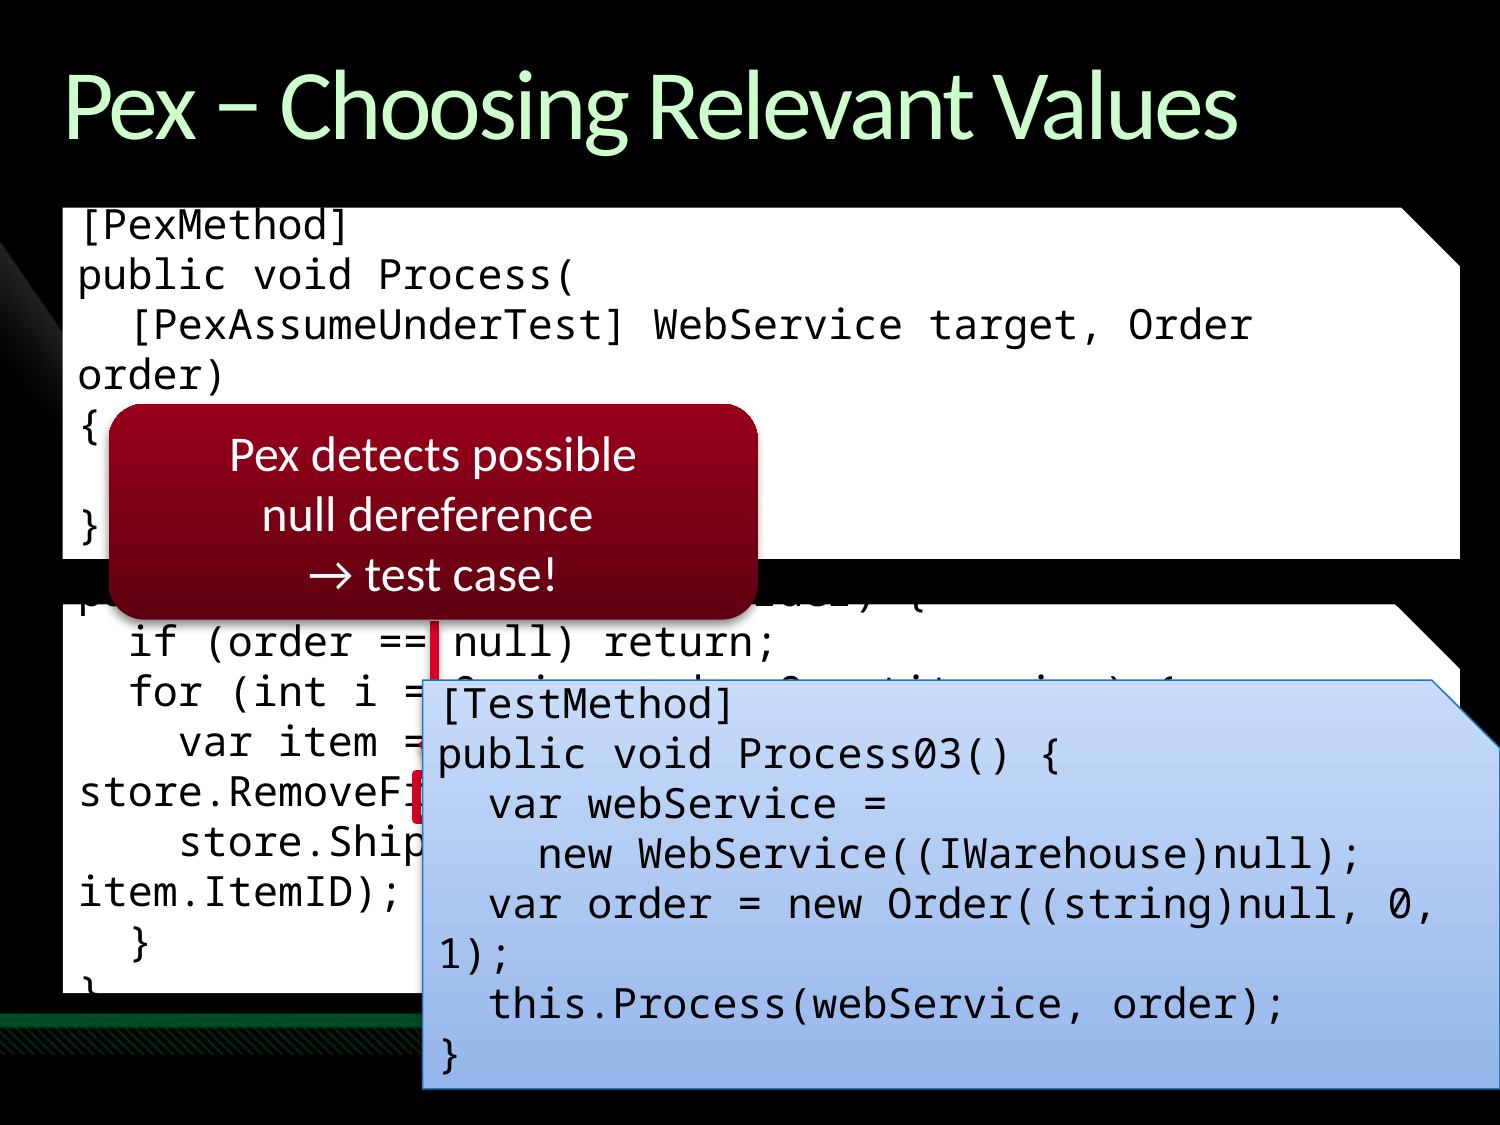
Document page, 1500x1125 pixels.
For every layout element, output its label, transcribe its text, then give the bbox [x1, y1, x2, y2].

title Pex − Choosing Relevant Values [62, 53, 1438, 144]
text_box [TestMethod] public void Process03() { var webService = new WebService((IWarehouse)null); var order = new Order((string)null, 0, 1); this.Process(webService, order); } [421, 679, 1500, 1090]
text_box public void Process(Order order) { if (order == null) return; for (int i = 0; i < order.Quantity; i++) { var item = store.RemoveFromInventory(order.ProductID); store.ShipToCustomer(order.UserName, item.ItemID); } } [58, 599, 424, 998]
text_box Pex detects possible null dereference → test case! [108, 403, 758, 620]
text_box public void Process(Order order) { if (order == null) return; for (int i = 0; i < order.Quantity; i++) { var item = store.RemoveFromInventory(order.ProductID); store.ShipToCustomer(order.UserName, item.ItemID); } } [444, 599, 1465, 710]
picture [0, 0, 1500, 1125]
text_box [412, 770, 416, 824]
text_box [PexMethod] public void Process( [PexAssumeUnderTest] WebService target, Order order) { target.Process(order); } [58, 203, 1465, 564]
